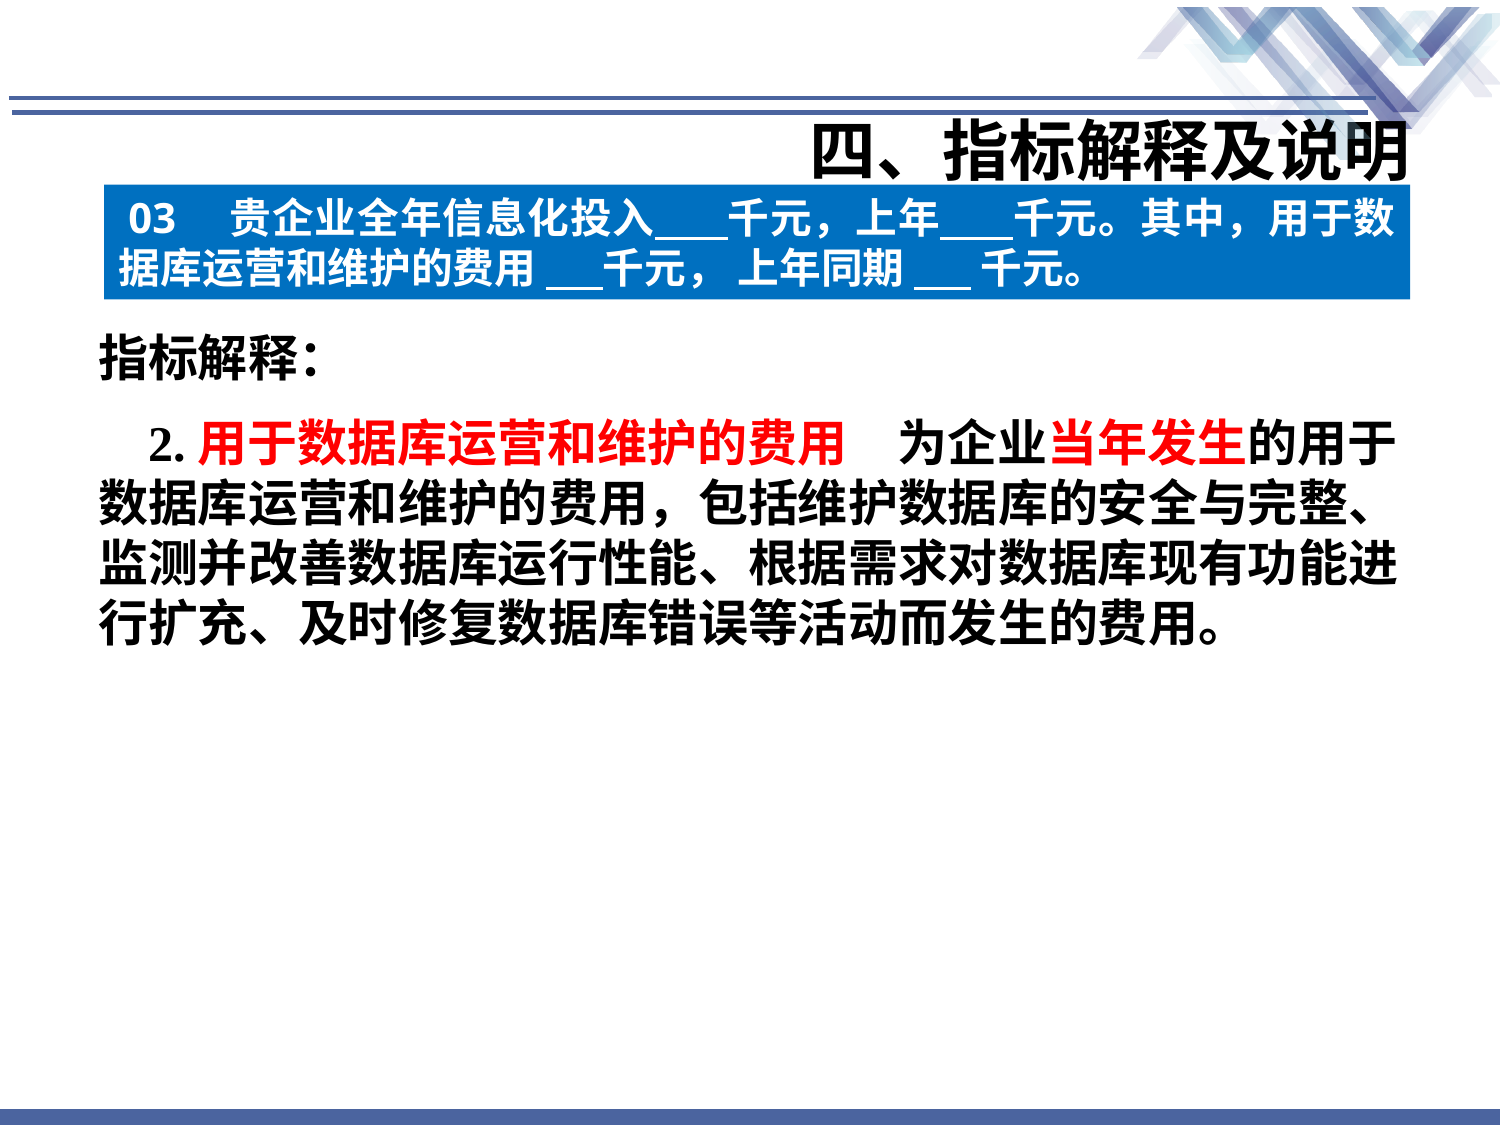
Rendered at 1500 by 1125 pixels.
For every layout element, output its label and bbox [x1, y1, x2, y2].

text_box [0, 7, 1500, 1125]
